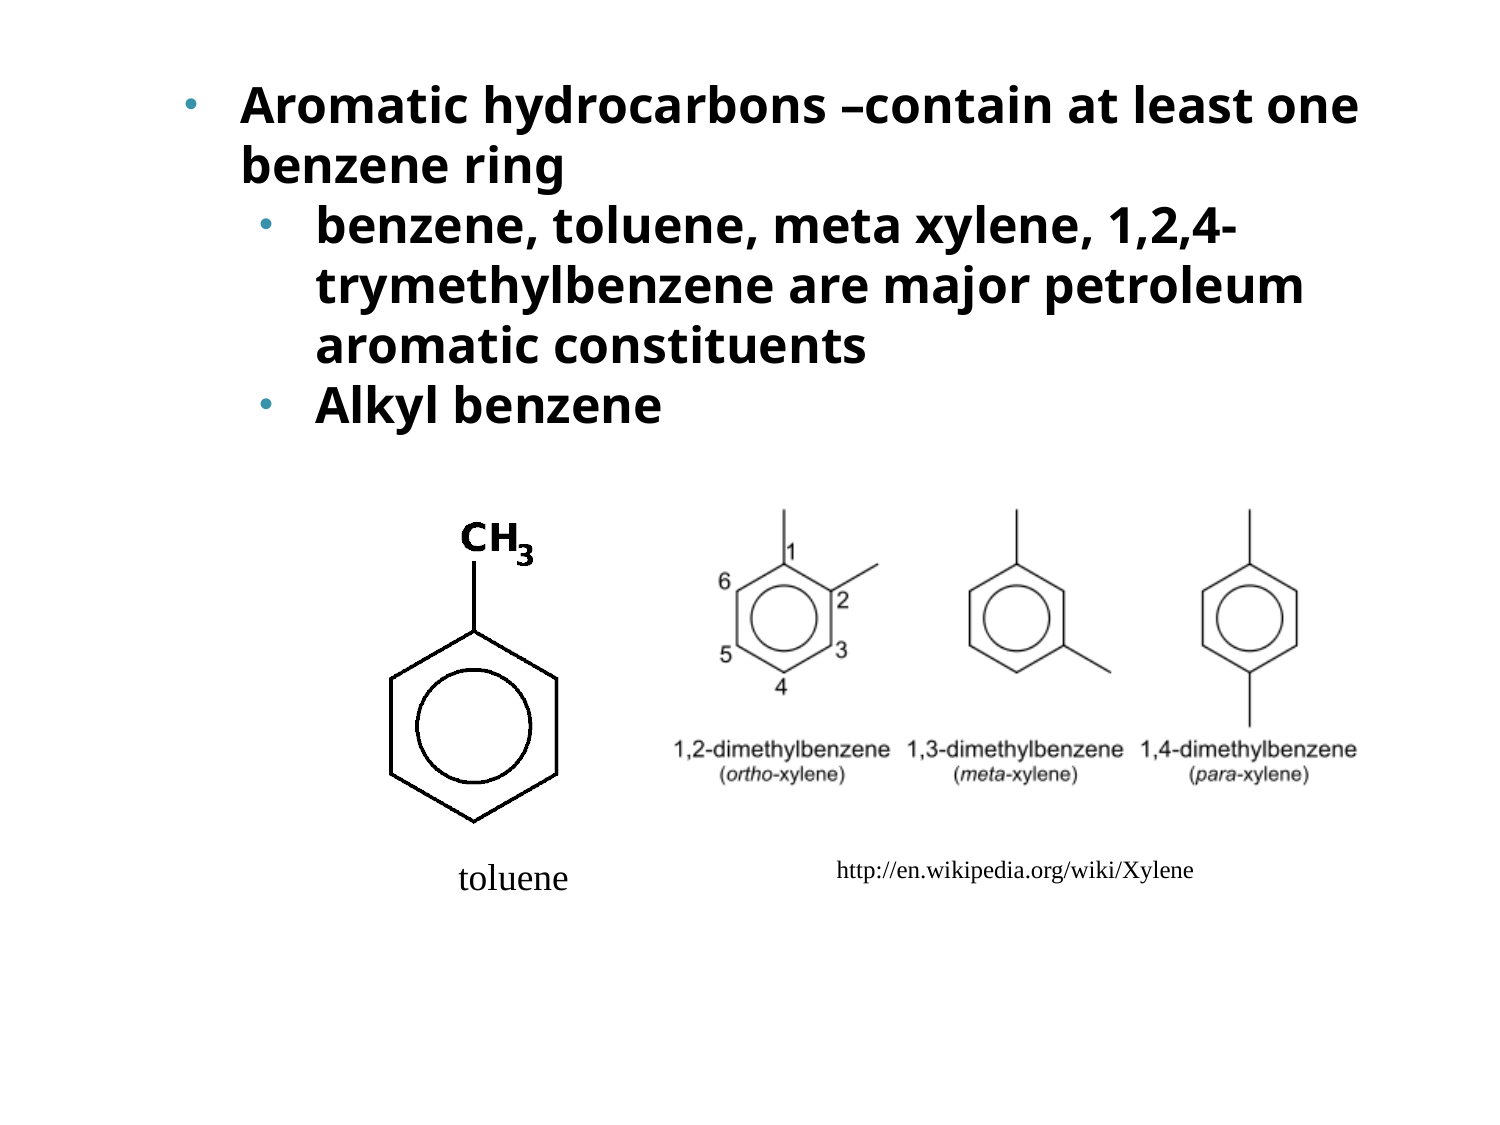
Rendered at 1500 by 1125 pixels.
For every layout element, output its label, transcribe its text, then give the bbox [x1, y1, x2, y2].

text_box Aromatic hydrocarbons –contain at least one benzene ring benzene, toluene, meta xylene, 1,2,4-trymethylbenzene are major petroleum aromatic constituents Alkyl benzene [74, 66, 1425, 1071]
picture [667, 503, 1365, 791]
text_box toluene [443, 854, 584, 906]
text_box http://en.wikipedia.org/wiki/Xylene [821, 846, 1210, 891]
picture [360, 503, 589, 846]
